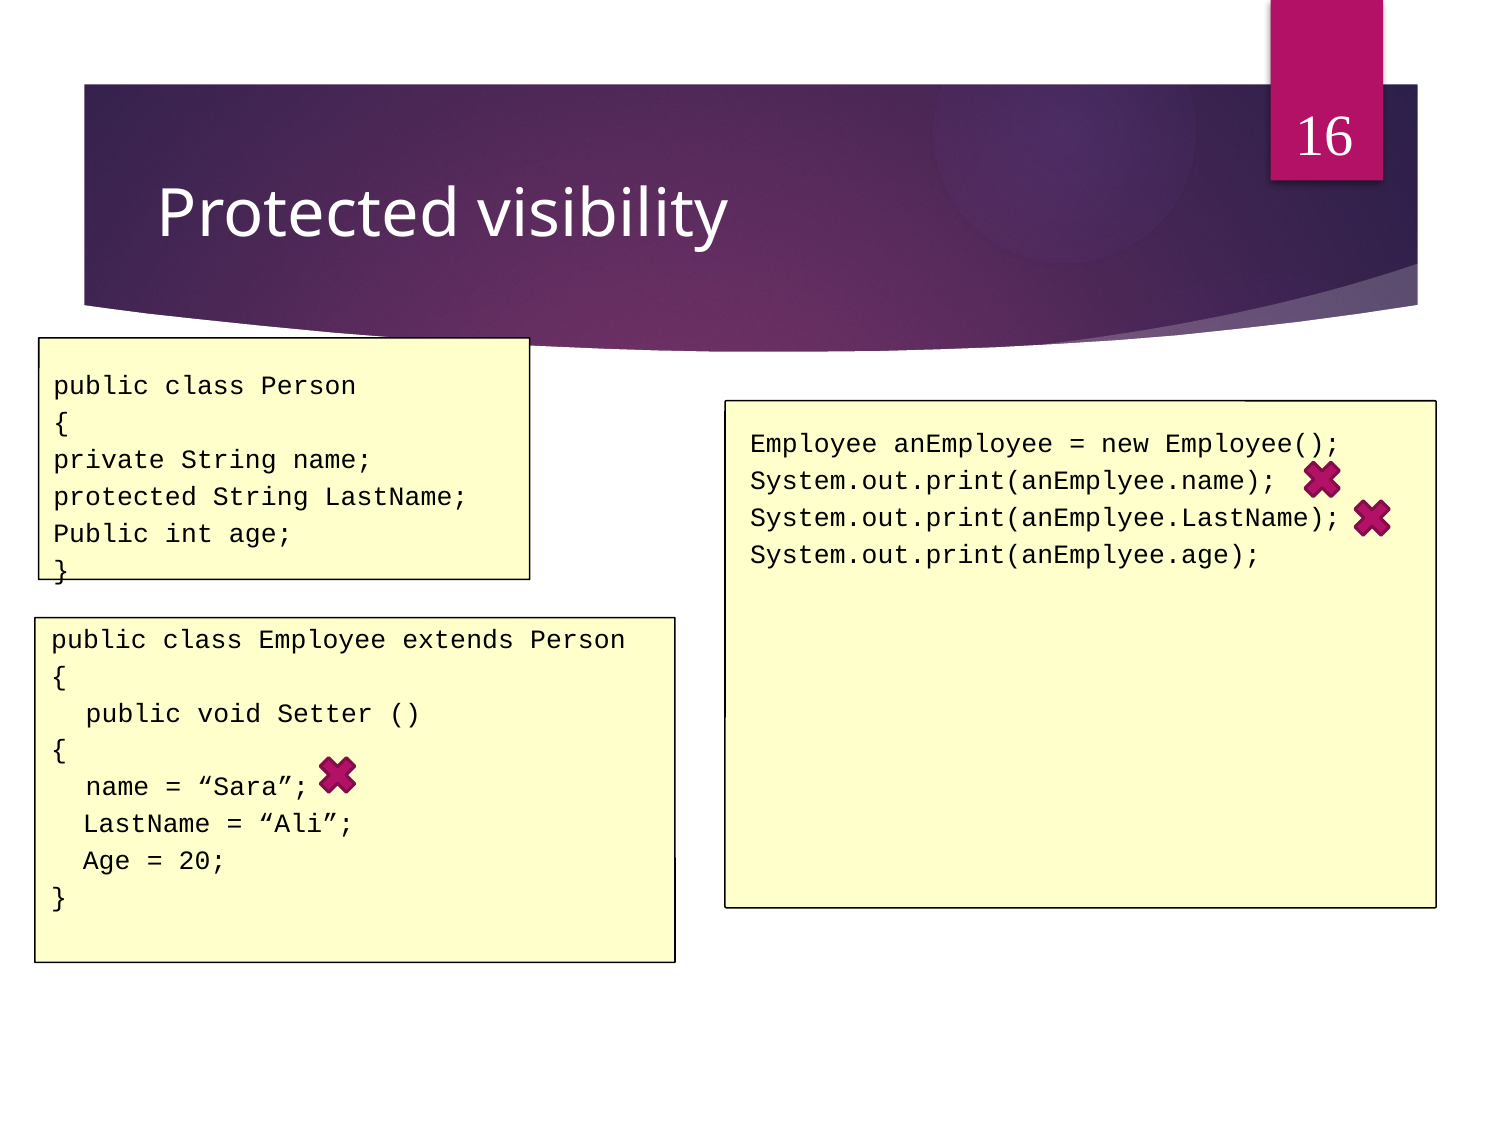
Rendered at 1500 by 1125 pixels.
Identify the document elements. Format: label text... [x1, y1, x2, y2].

text_box [38, 337, 530, 580]
text_box public class Employee extends Person { public void Setter () { name = “Sara”; LastName = “Ali”; Age = 20; } [50, 621, 651, 912]
text_box public class Person { private String name; protected String LastName; Public int age; } [53, 368, 541, 617]
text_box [724, 400, 1437, 909]
text_box [319, 756, 356, 794]
title Protected visibility [141, 152, 1183, 269]
slide_number 16 [1259, 48, 1390, 175]
text_box [34, 617, 676, 963]
